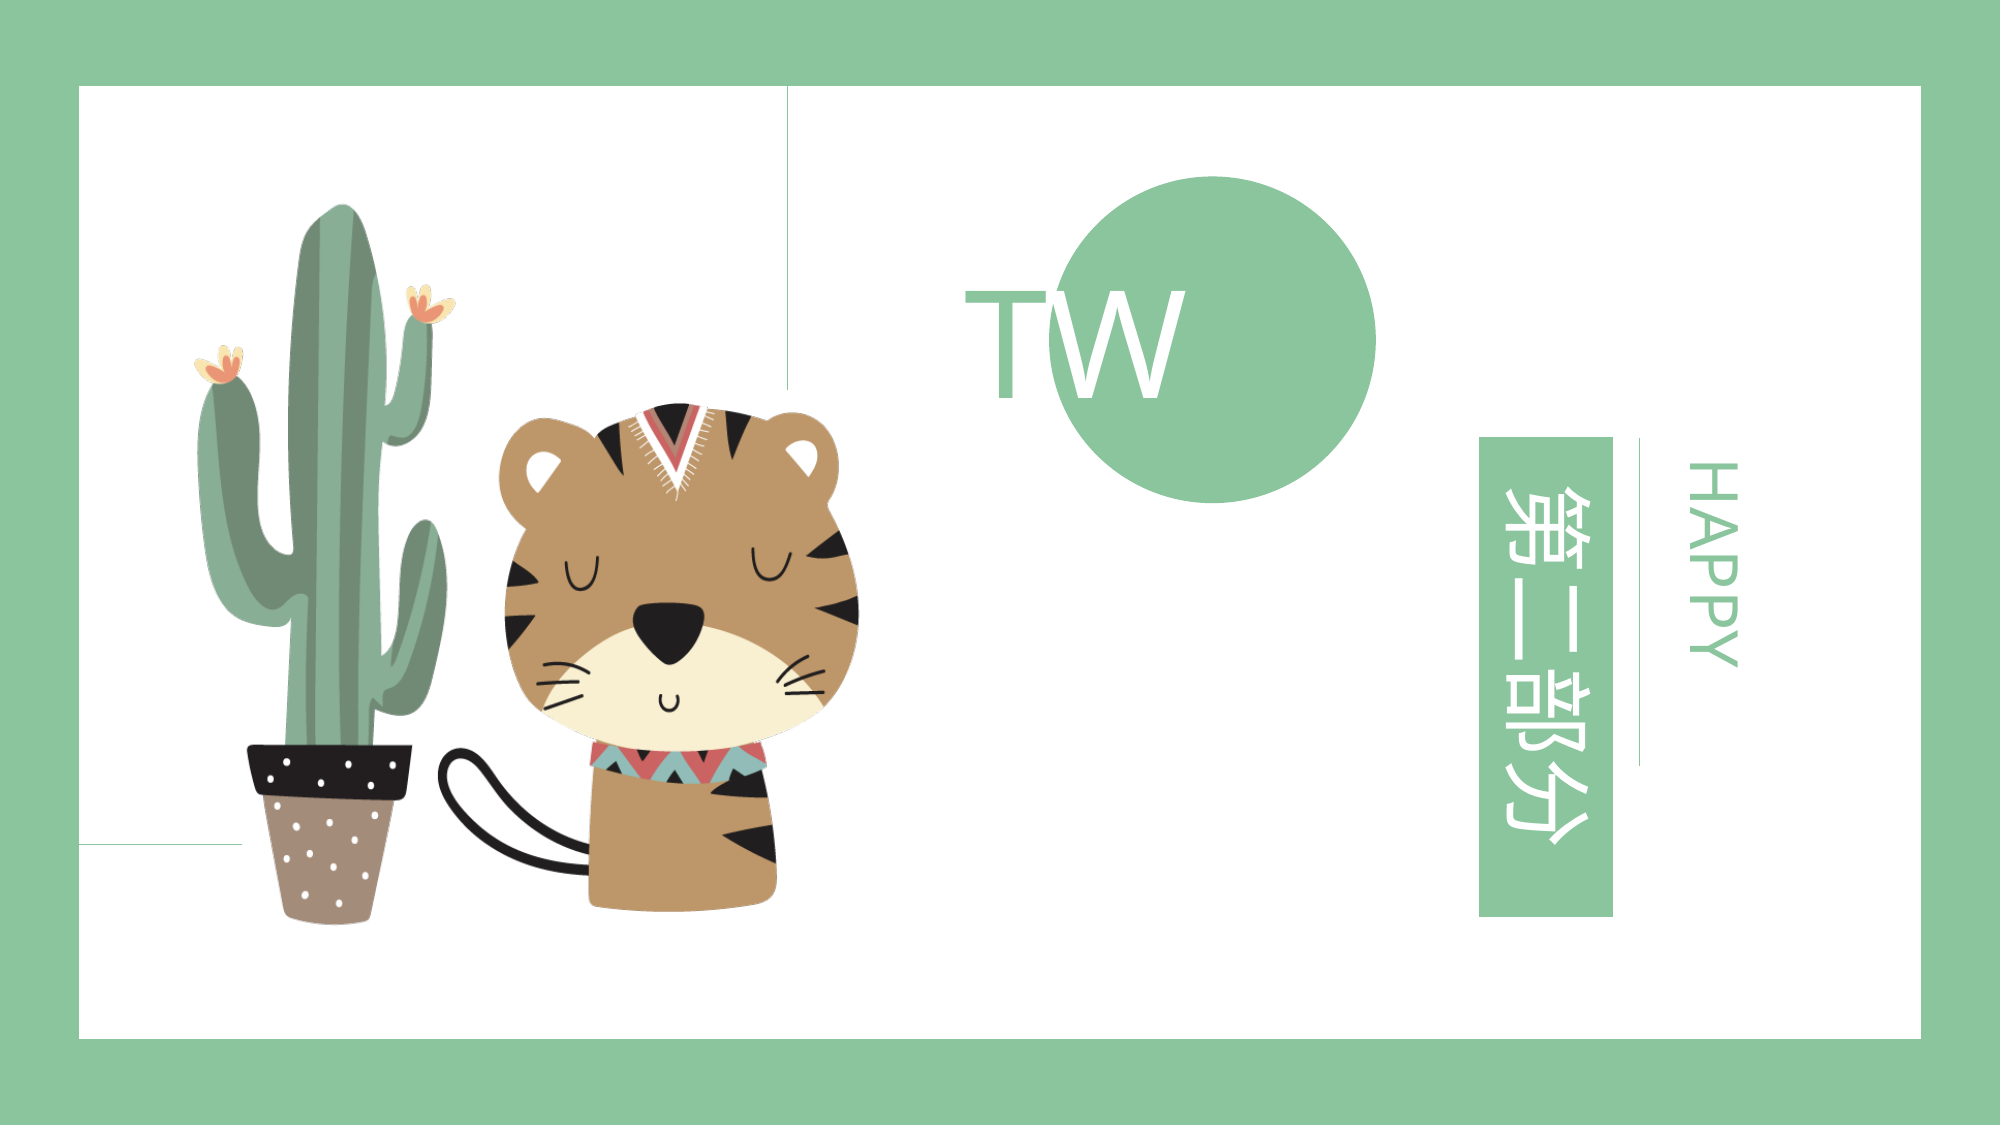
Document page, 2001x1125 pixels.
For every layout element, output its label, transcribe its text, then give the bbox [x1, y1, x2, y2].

text_box [86, 94, 1913, 1031]
text_box [1479, 898, 1613, 917]
text_box HAPPY [1653, 442, 1765, 898]
text_box [1082, 176, 1376, 480]
picture [134, 94, 969, 993]
text_box [1479, 437, 1613, 467]
text_box 第二部分 [1471, 467, 1613, 898]
text_box TWO [969, 241, 1298, 617]
